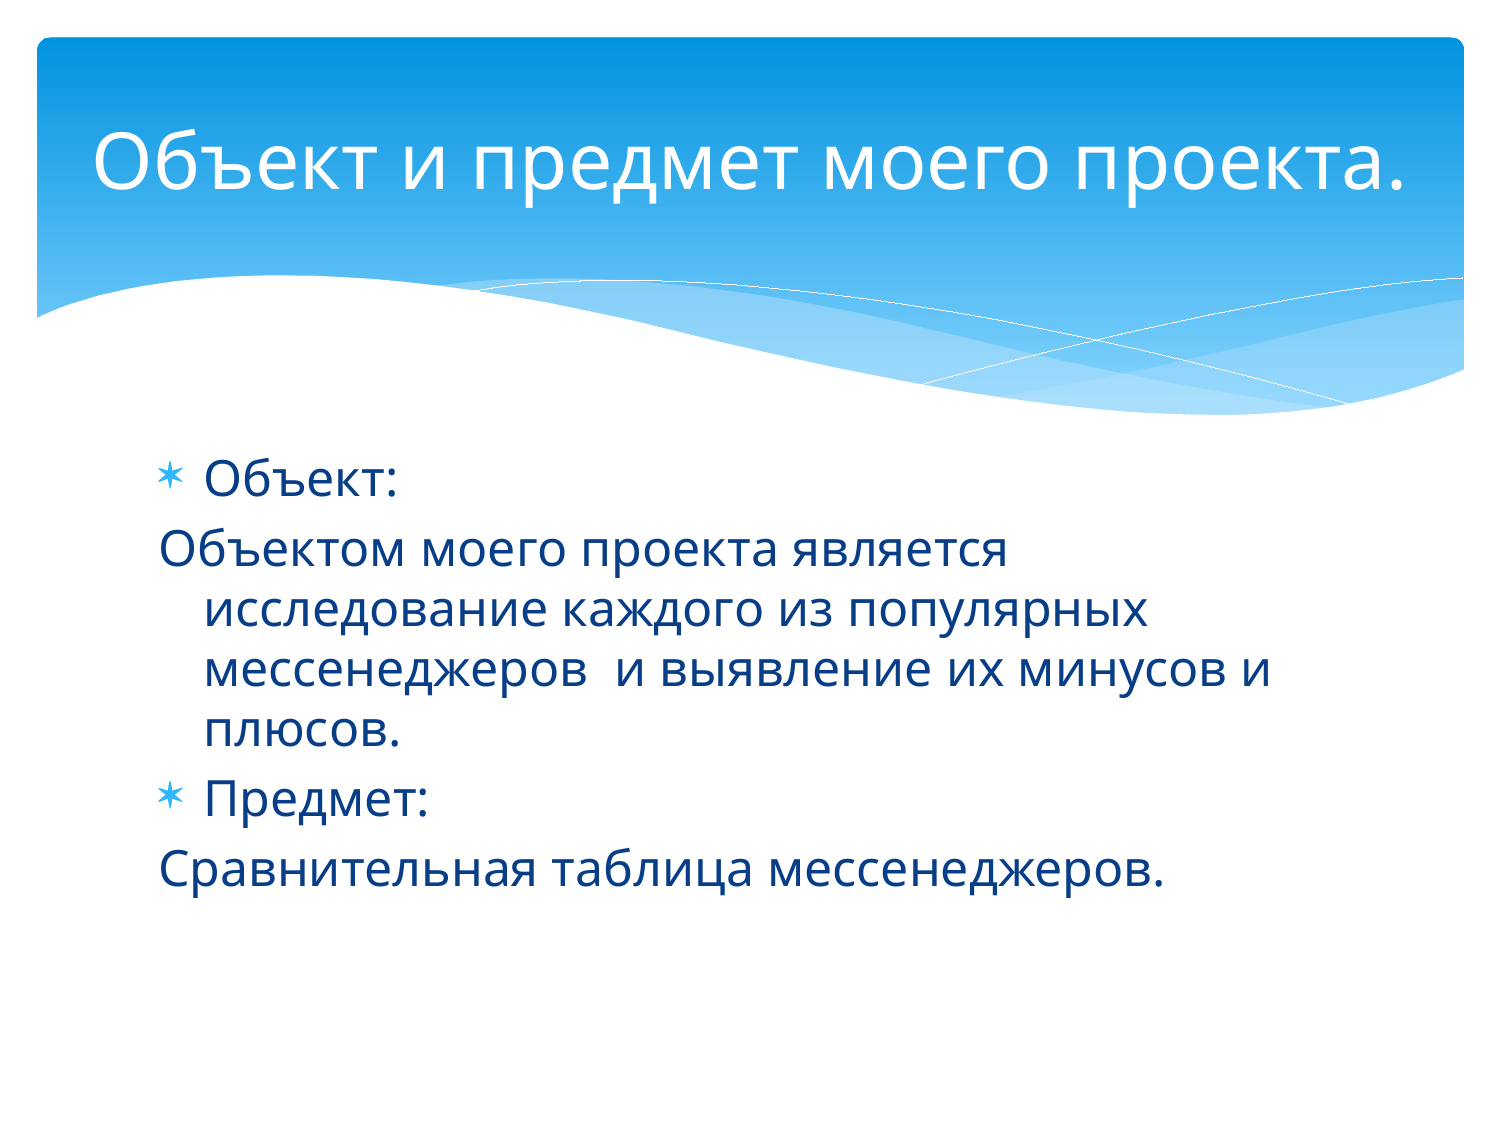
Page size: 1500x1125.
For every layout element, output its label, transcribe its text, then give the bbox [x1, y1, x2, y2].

list Объект: Объектом моего проекта является исследование каждого из популярных мессенеджеров и выявление их минусов и плюсов. Предмет: Сравнительная таблица мессенеджеров. [143, 438, 1359, 1005]
title Объект и предмет моего проекта. [75, 55, 1425, 261]
